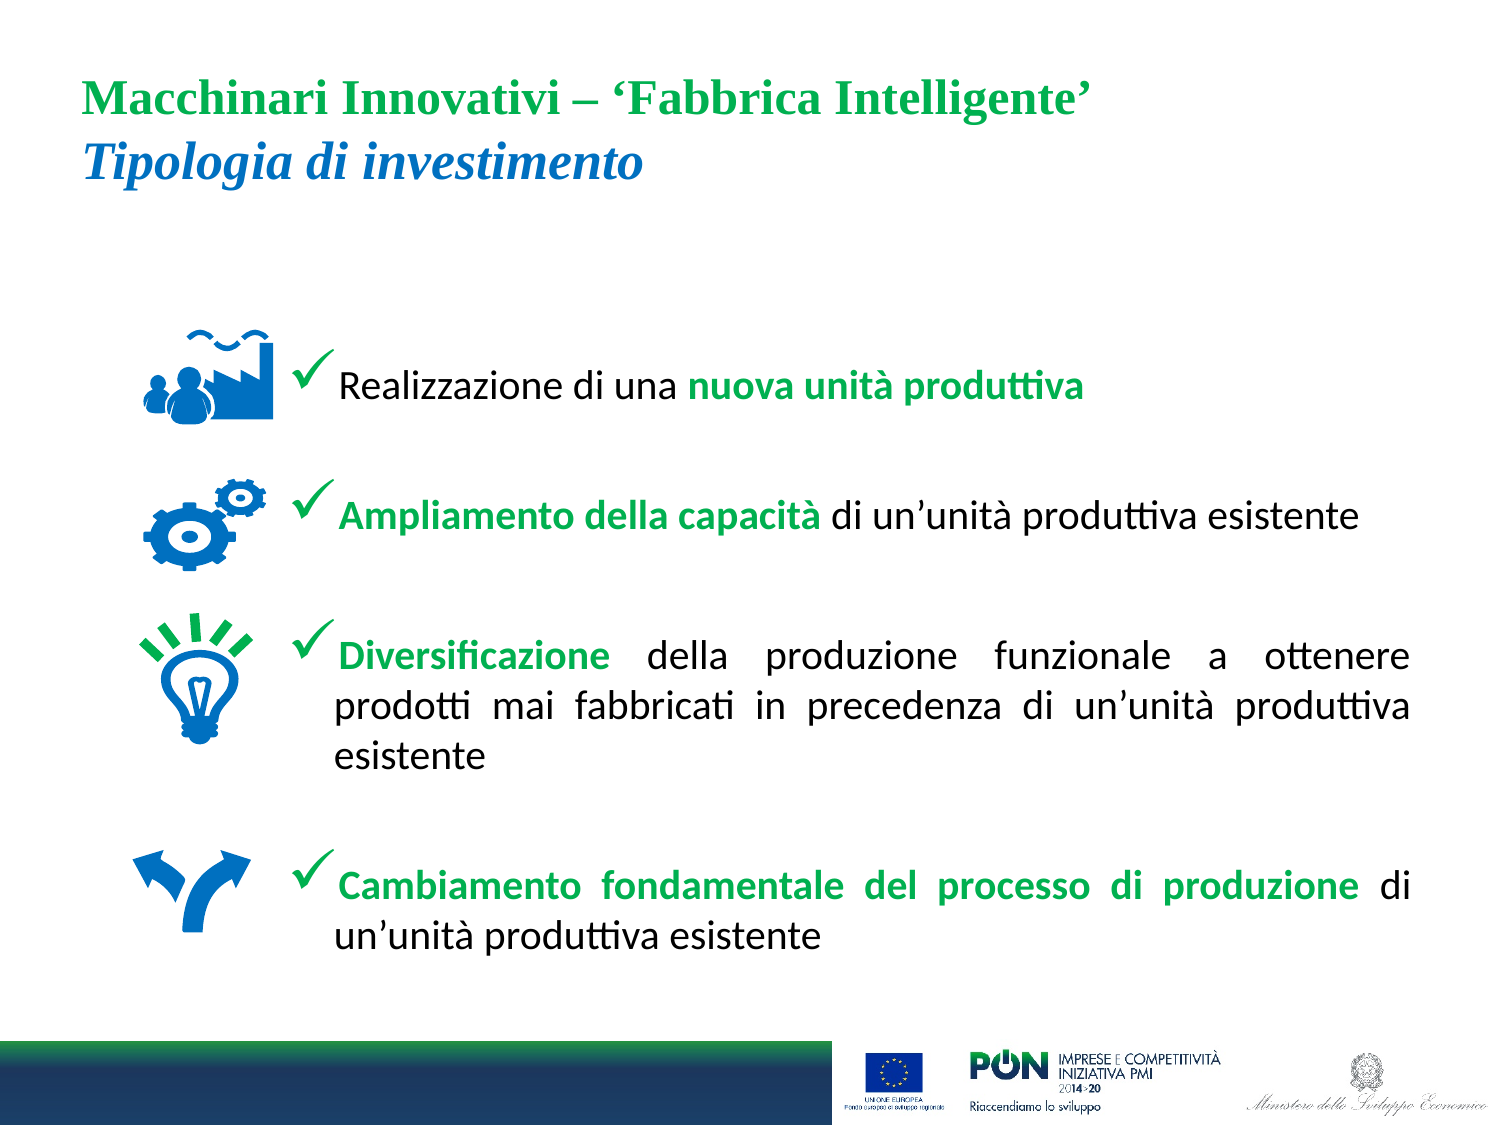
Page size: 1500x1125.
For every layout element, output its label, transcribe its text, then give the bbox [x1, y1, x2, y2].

title Macchinari Innovativi – ‘Fabbrica Intelligente’ Tipologia di investimento [66, 57, 1500, 221]
text_box Realizzazione di una nuova unità produttiva Ampliamento della capacità di un’unità produttiva esistente Diversificazione della produzione funzionale a ottenere prodotti mai fabbricati in precedenza di un’unità produttiva esistente Cambiamento fondamentale del processo di produzione di un’unità produttiva esistente [272, 350, 1426, 965]
picture [0, 1039, 1500, 1125]
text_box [132, 849, 252, 933]
text_box [143, 478, 267, 572]
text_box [143, 329, 274, 425]
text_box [141, 613, 251, 745]
